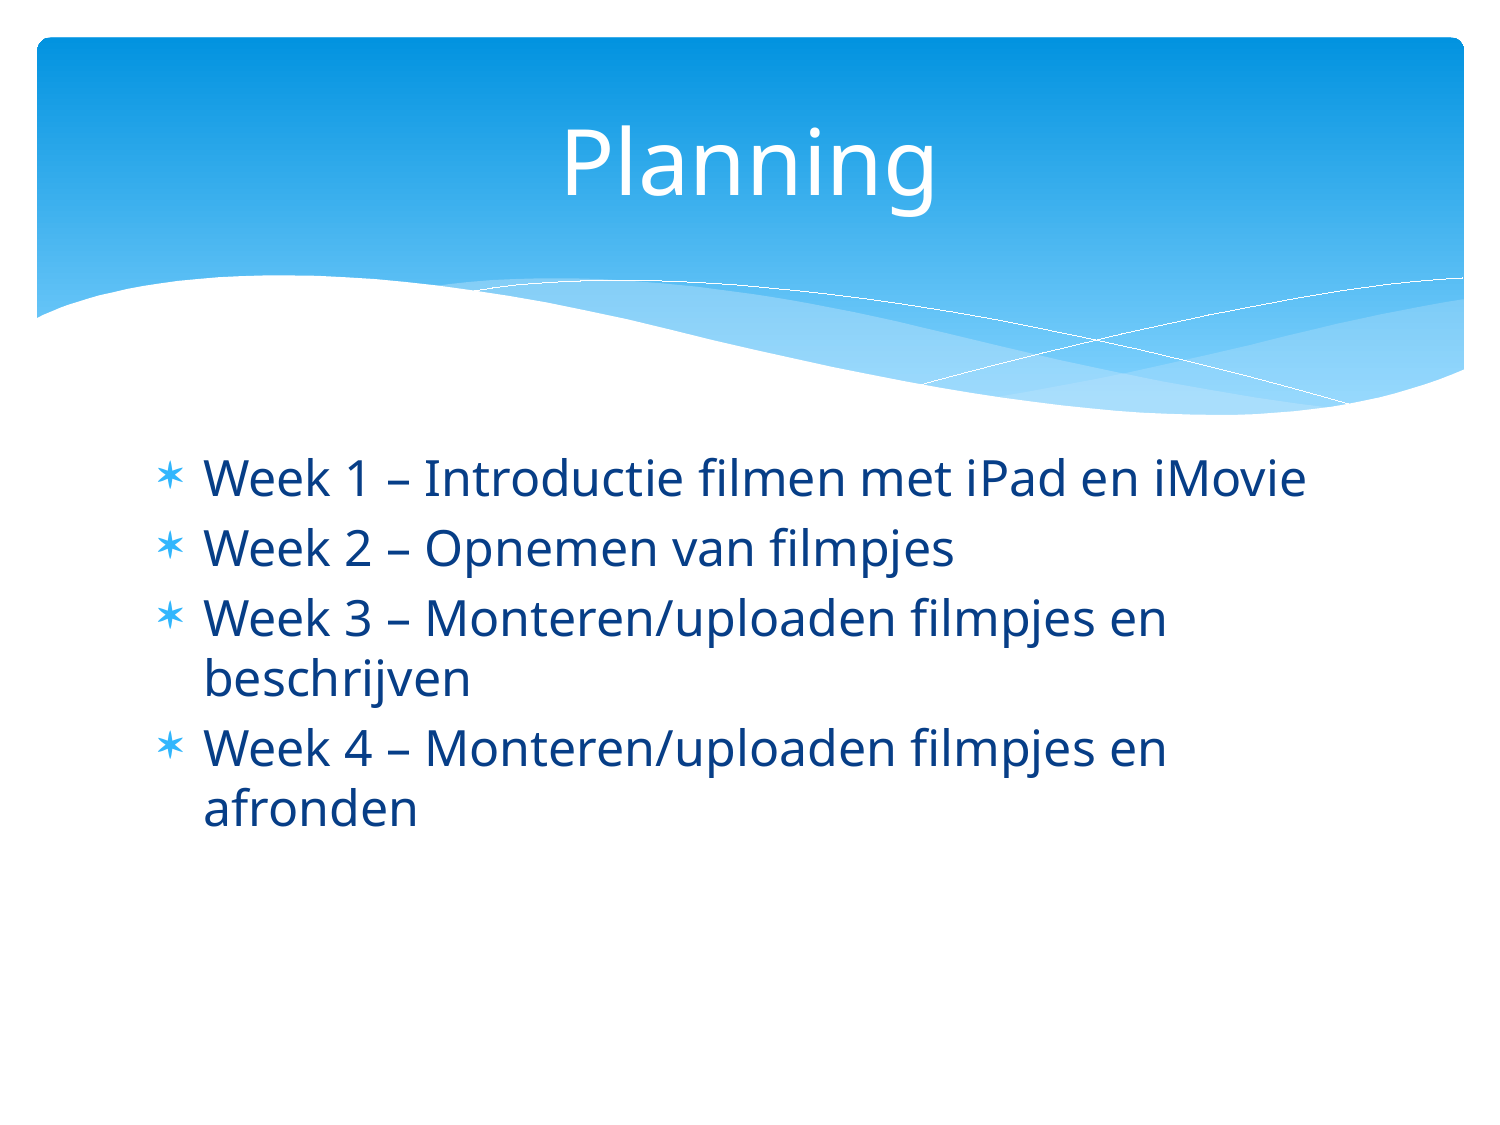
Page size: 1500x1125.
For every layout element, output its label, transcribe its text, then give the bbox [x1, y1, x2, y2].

title Planning [75, 55, 1425, 261]
list Week 1 – Introductie filmen met iPad en iMovie Week 2 – Opnemen van filmpjes Week 3 – Monteren/uploaden filmpjes en beschrijven Week 4 – Monteren/uploaden filmpjes en afronden [143, 438, 1359, 1005]
